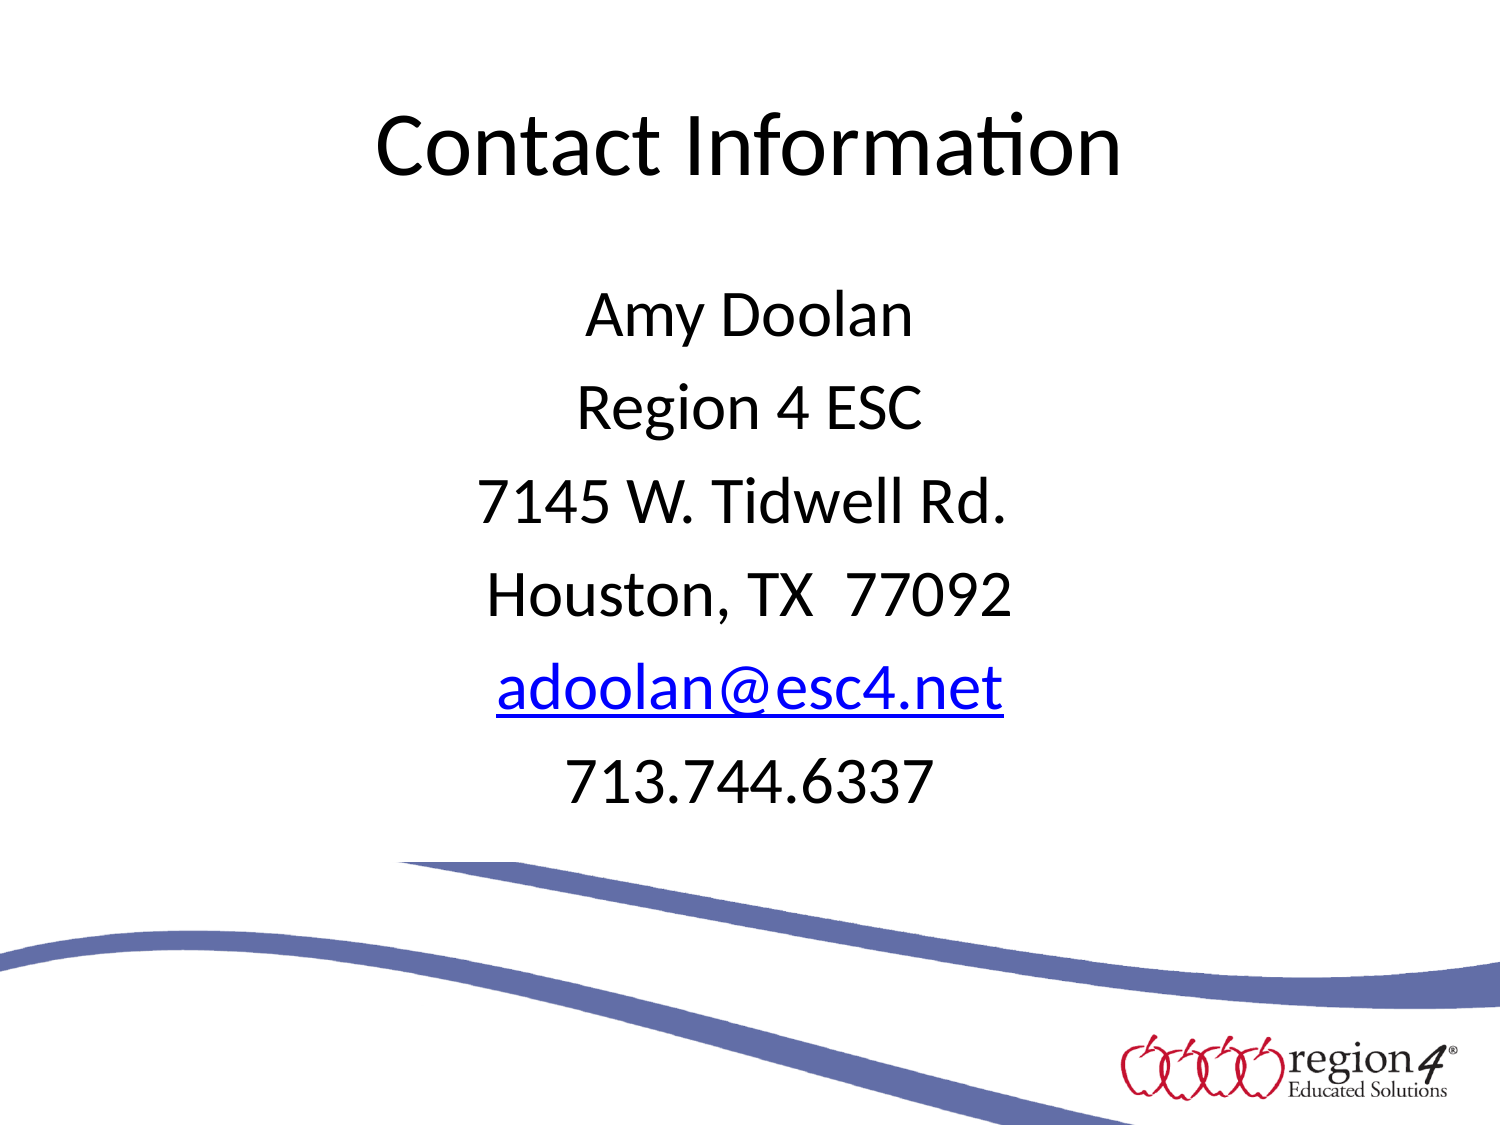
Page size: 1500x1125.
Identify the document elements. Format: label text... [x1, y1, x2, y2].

picture [0, 862, 1500, 1125]
title Contact Information [75, 45, 1425, 233]
list Amy Doolan Region 4 ESC 7145 W. Tidwell Rd. Houston, TX 77092 adoolan@esc4.net 713.744.6337 [75, 262, 1425, 1005]
